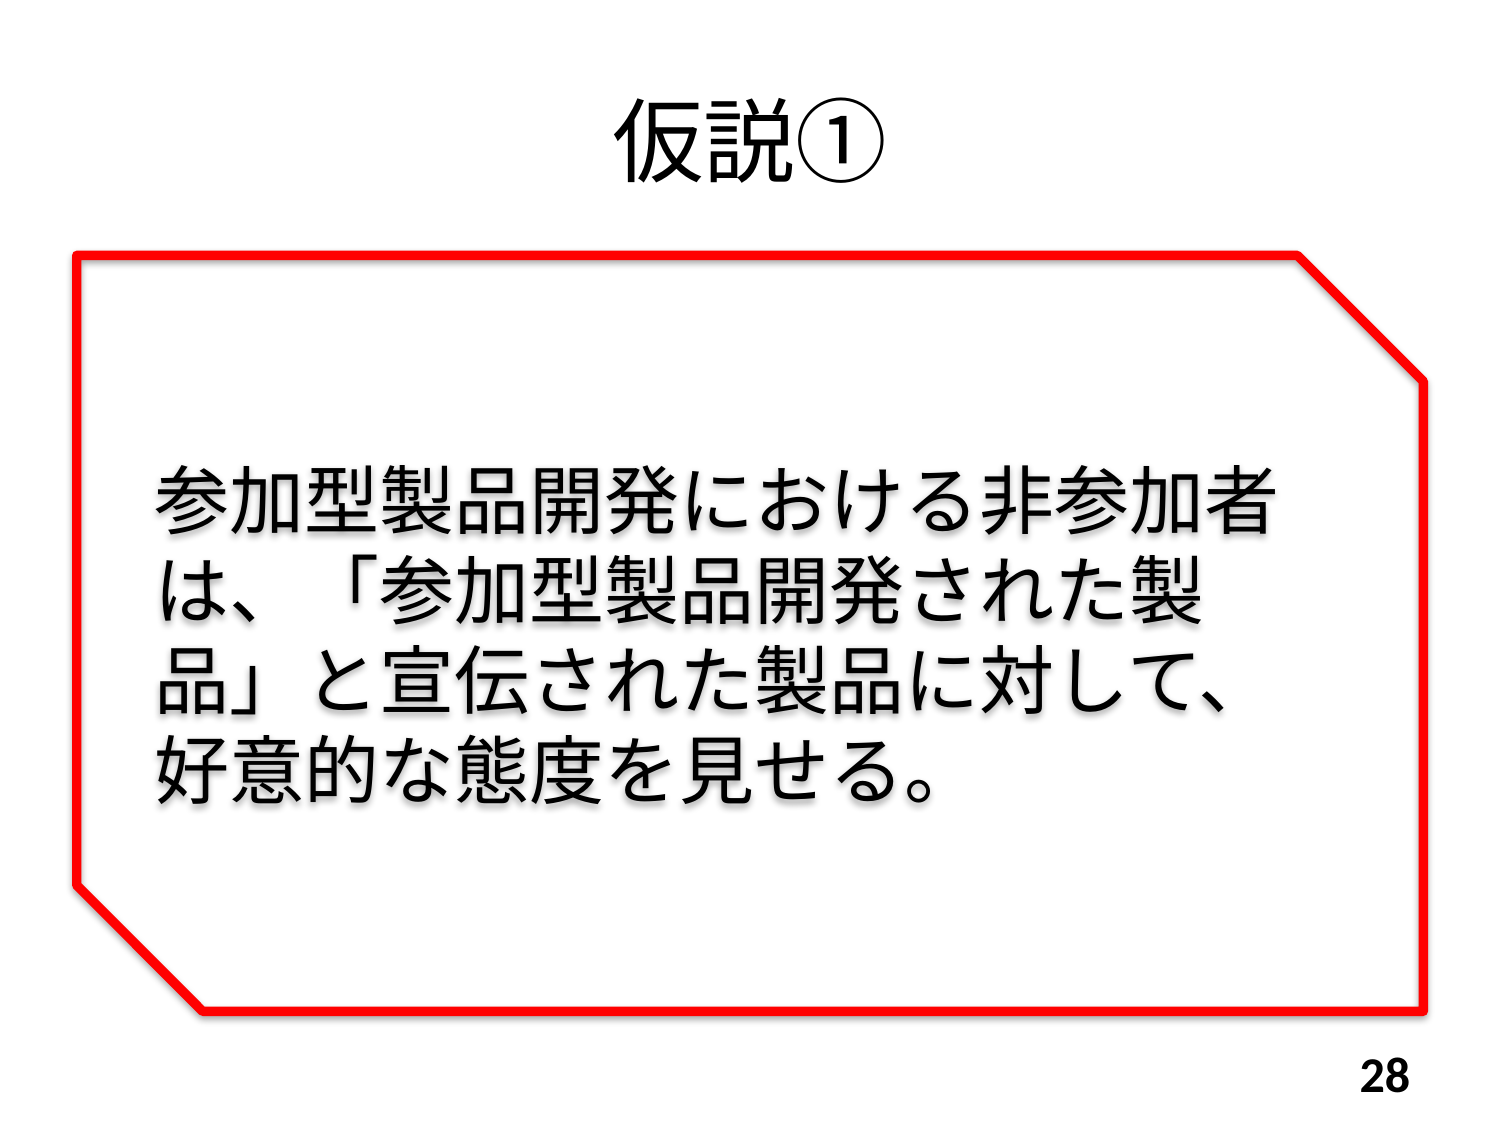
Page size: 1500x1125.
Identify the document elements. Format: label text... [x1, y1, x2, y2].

title 仮説① [75, 45, 1425, 233]
text_box 参加型製品開発における非参加者は、「参加型製品開発された製品」と宣伝された製品に対して、好意的な態度を見せる。 [75, 254, 1425, 1013]
slide_number 28 [1074, 1042, 1425, 1103]
